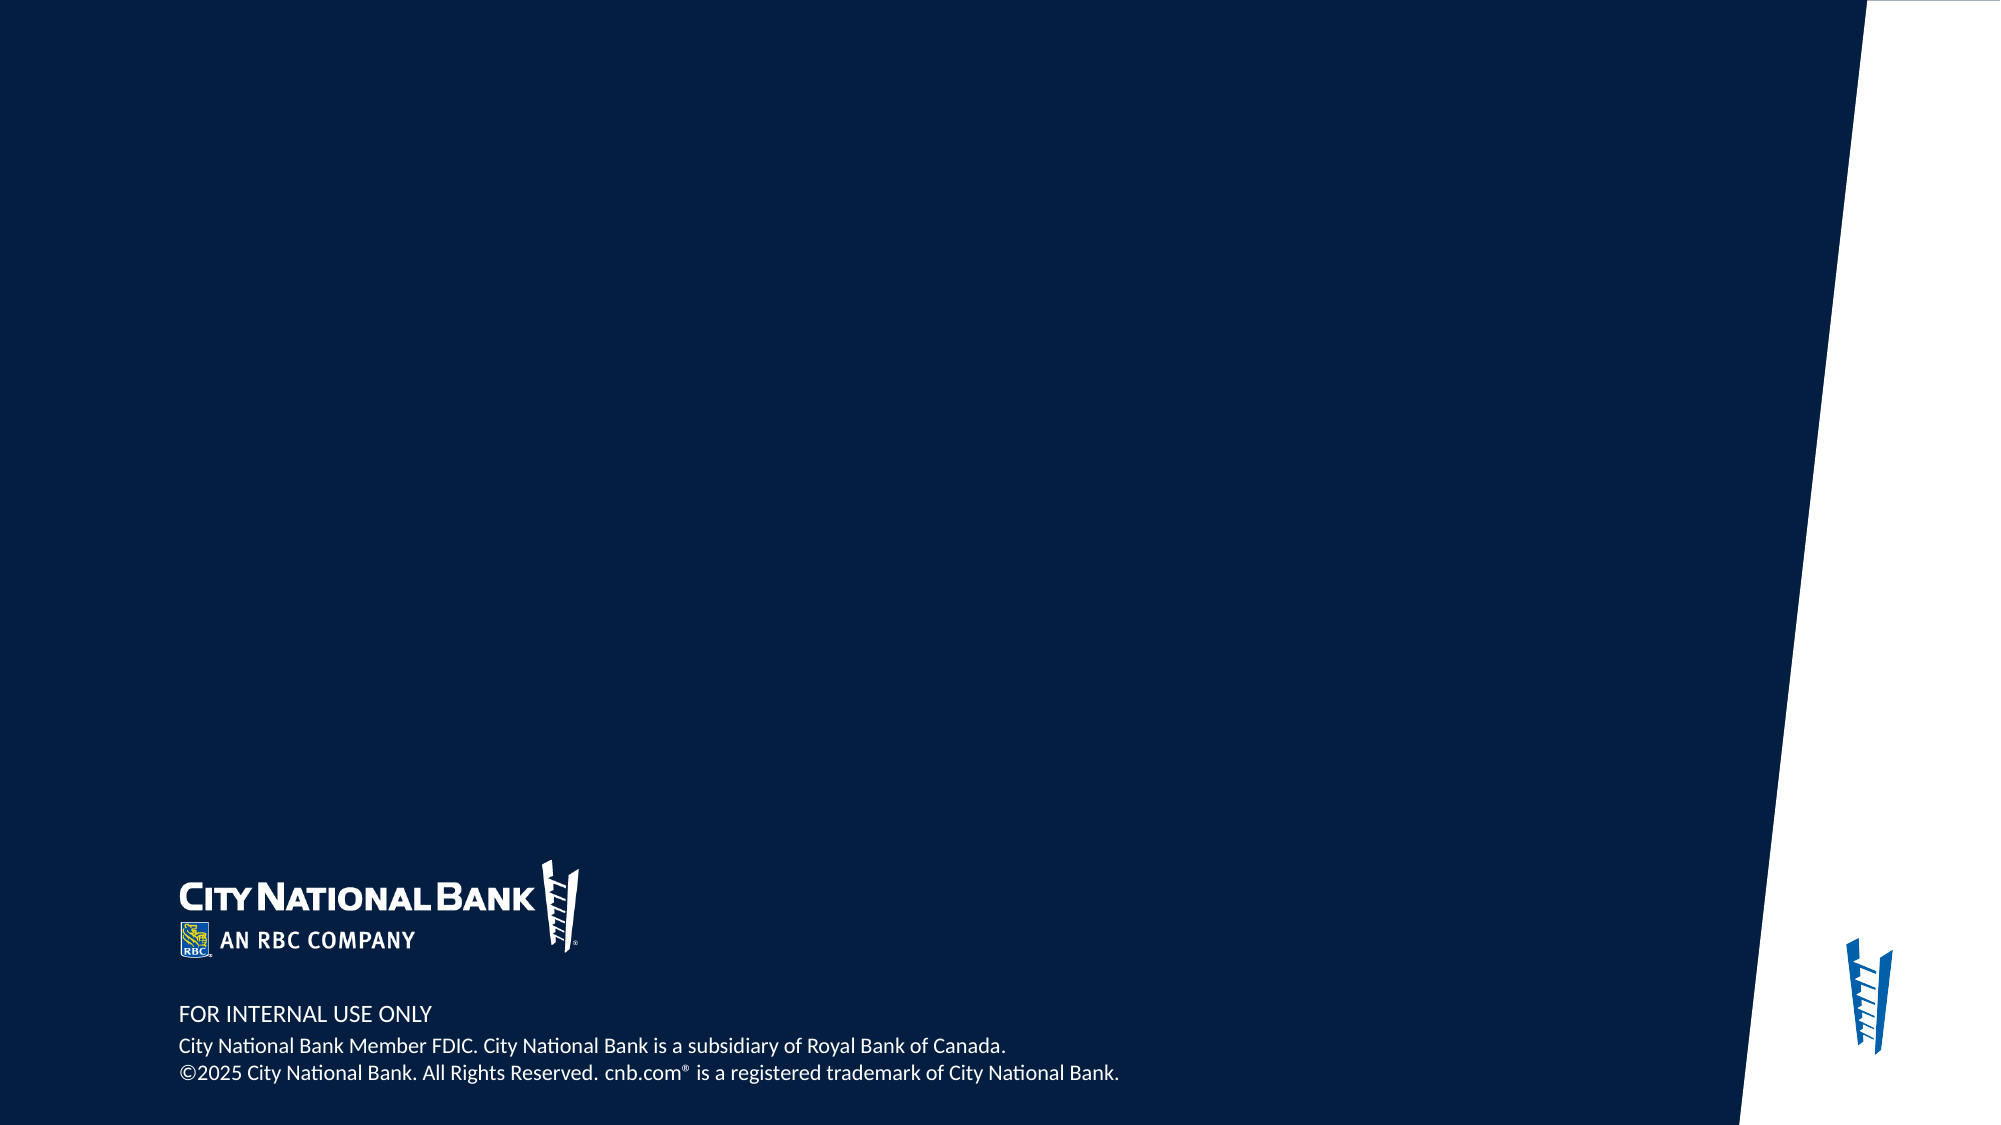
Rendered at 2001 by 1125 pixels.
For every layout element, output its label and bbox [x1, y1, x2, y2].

picture [1846, 938, 1893, 1055]
picture [179, 859, 579, 958]
